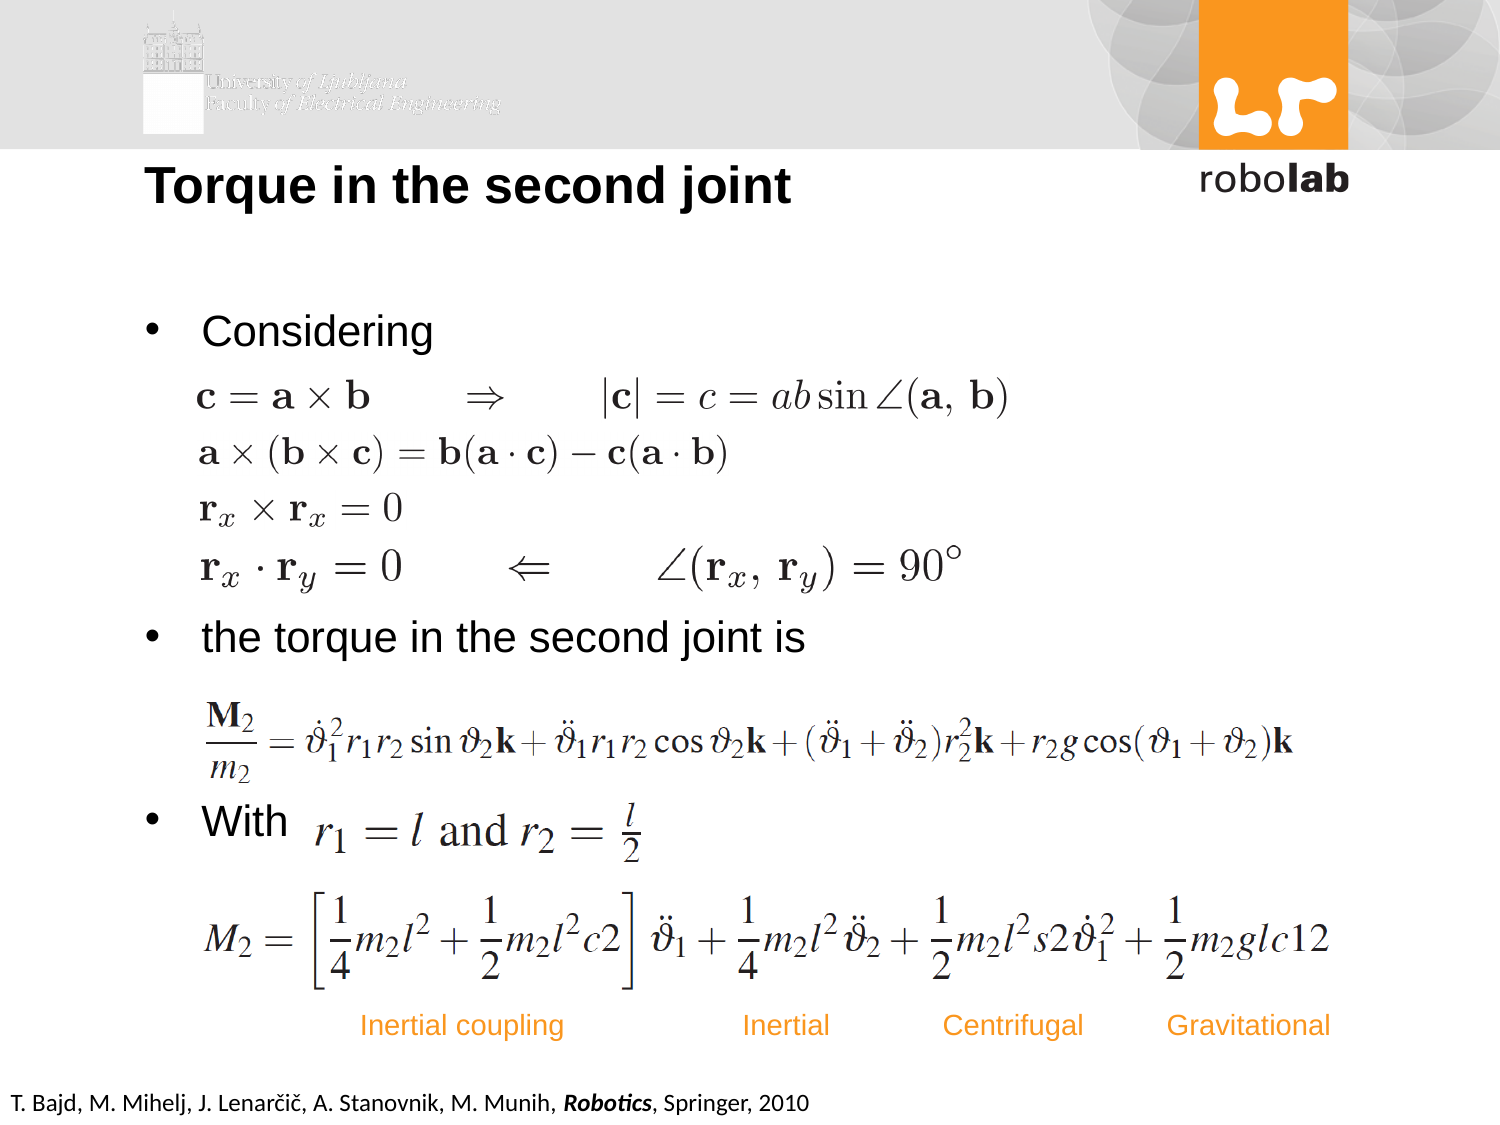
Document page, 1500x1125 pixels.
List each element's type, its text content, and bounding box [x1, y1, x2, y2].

picture [196, 881, 1332, 996]
title Torque in the second joint [129, 94, 1311, 272]
text_box Inertial coupling [344, 1005, 580, 1049]
list Considering the torque in the second joint is With [129, 295, 1311, 1034]
text_box Inertial [727, 1005, 846, 1049]
picture [194, 373, 1011, 423]
picture [143, 10, 501, 94]
picture [312, 799, 646, 866]
picture [196, 692, 1296, 788]
text_box Gravitational [1151, 998, 1347, 1049]
picture [196, 541, 965, 596]
picture [196, 432, 729, 476]
picture [194, 490, 407, 530]
picture [998, 0, 1500, 196]
text_box Centrifugal [927, 1005, 1099, 1049]
